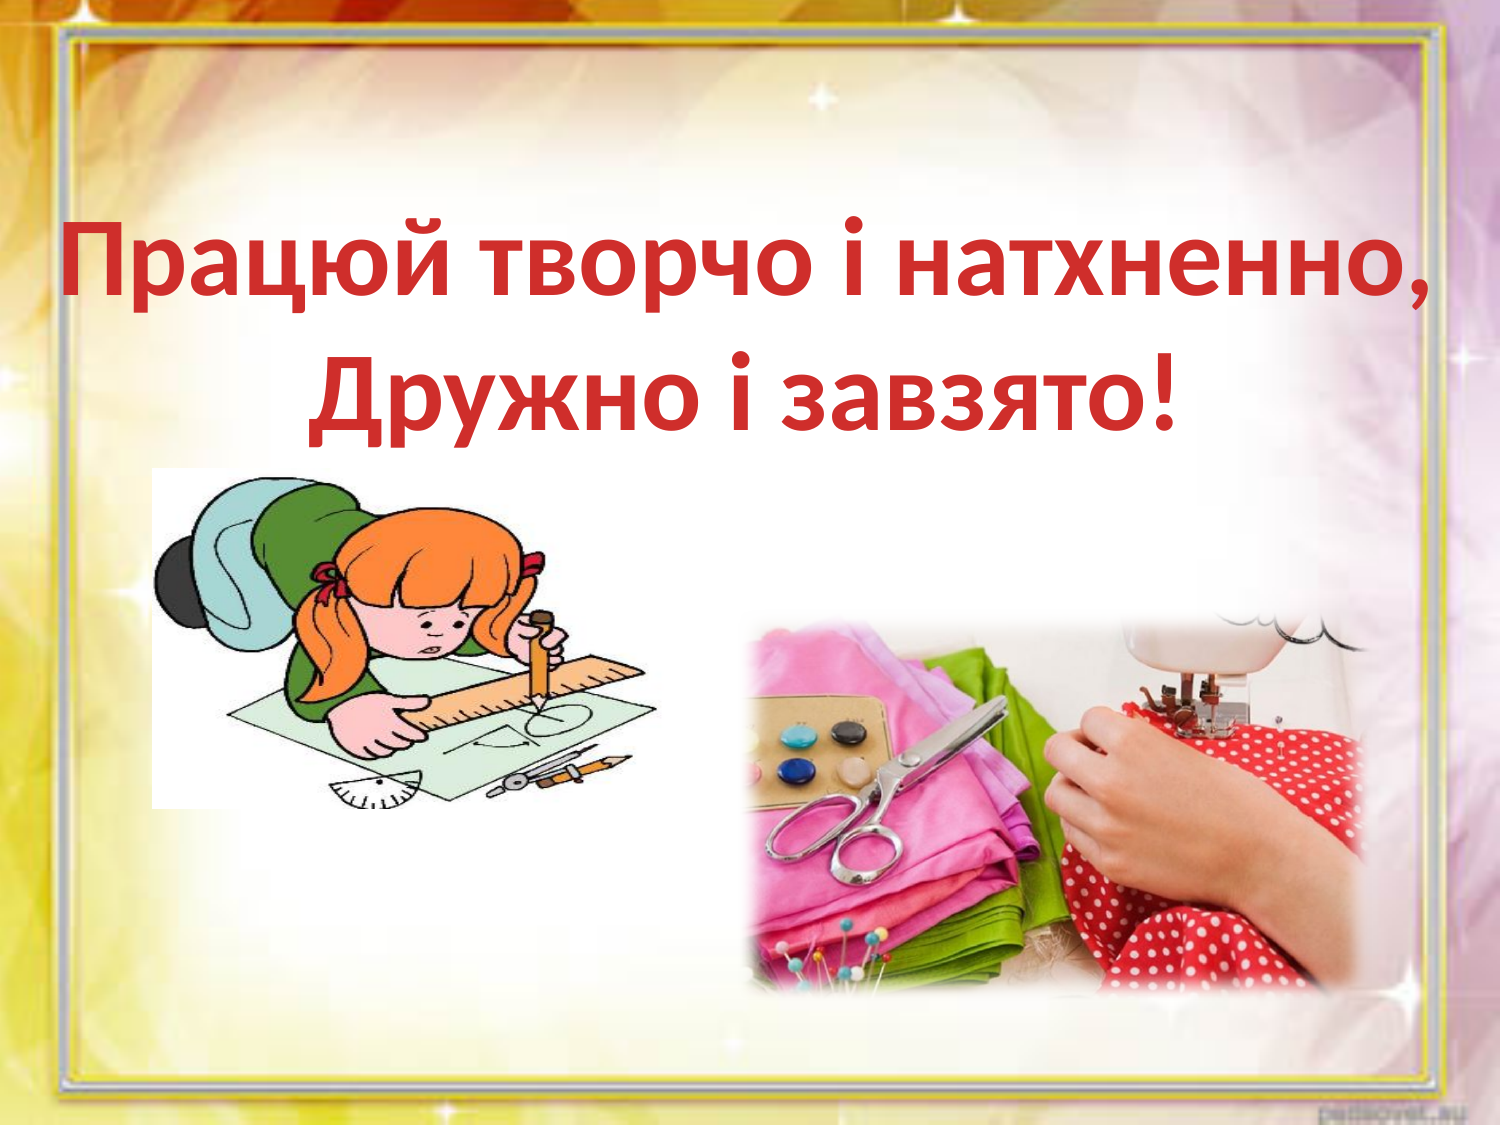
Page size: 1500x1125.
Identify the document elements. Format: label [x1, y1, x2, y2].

list [0, 0, 1500, 1125]
picture [152, 468, 669, 809]
picture [737, 609, 1372, 1001]
